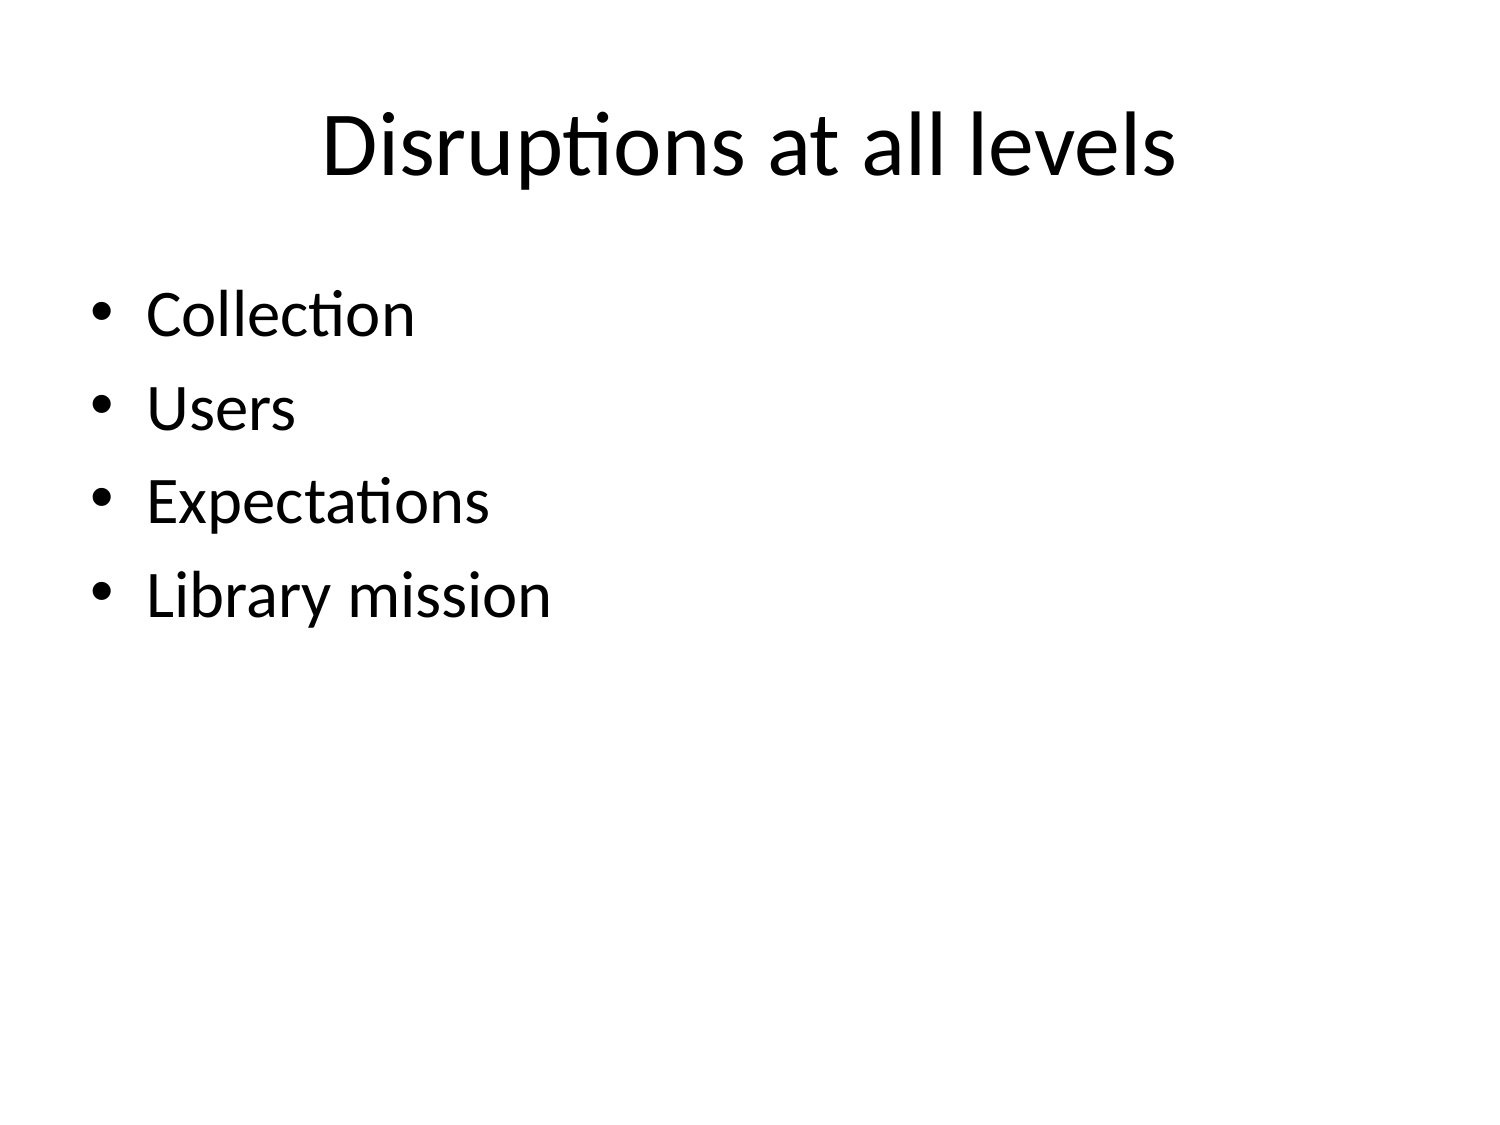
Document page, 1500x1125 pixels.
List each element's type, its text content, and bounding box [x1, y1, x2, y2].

title Disruptions at all levels [75, 45, 1425, 233]
list Collection Users Expectations Library mission [75, 262, 1425, 1005]
